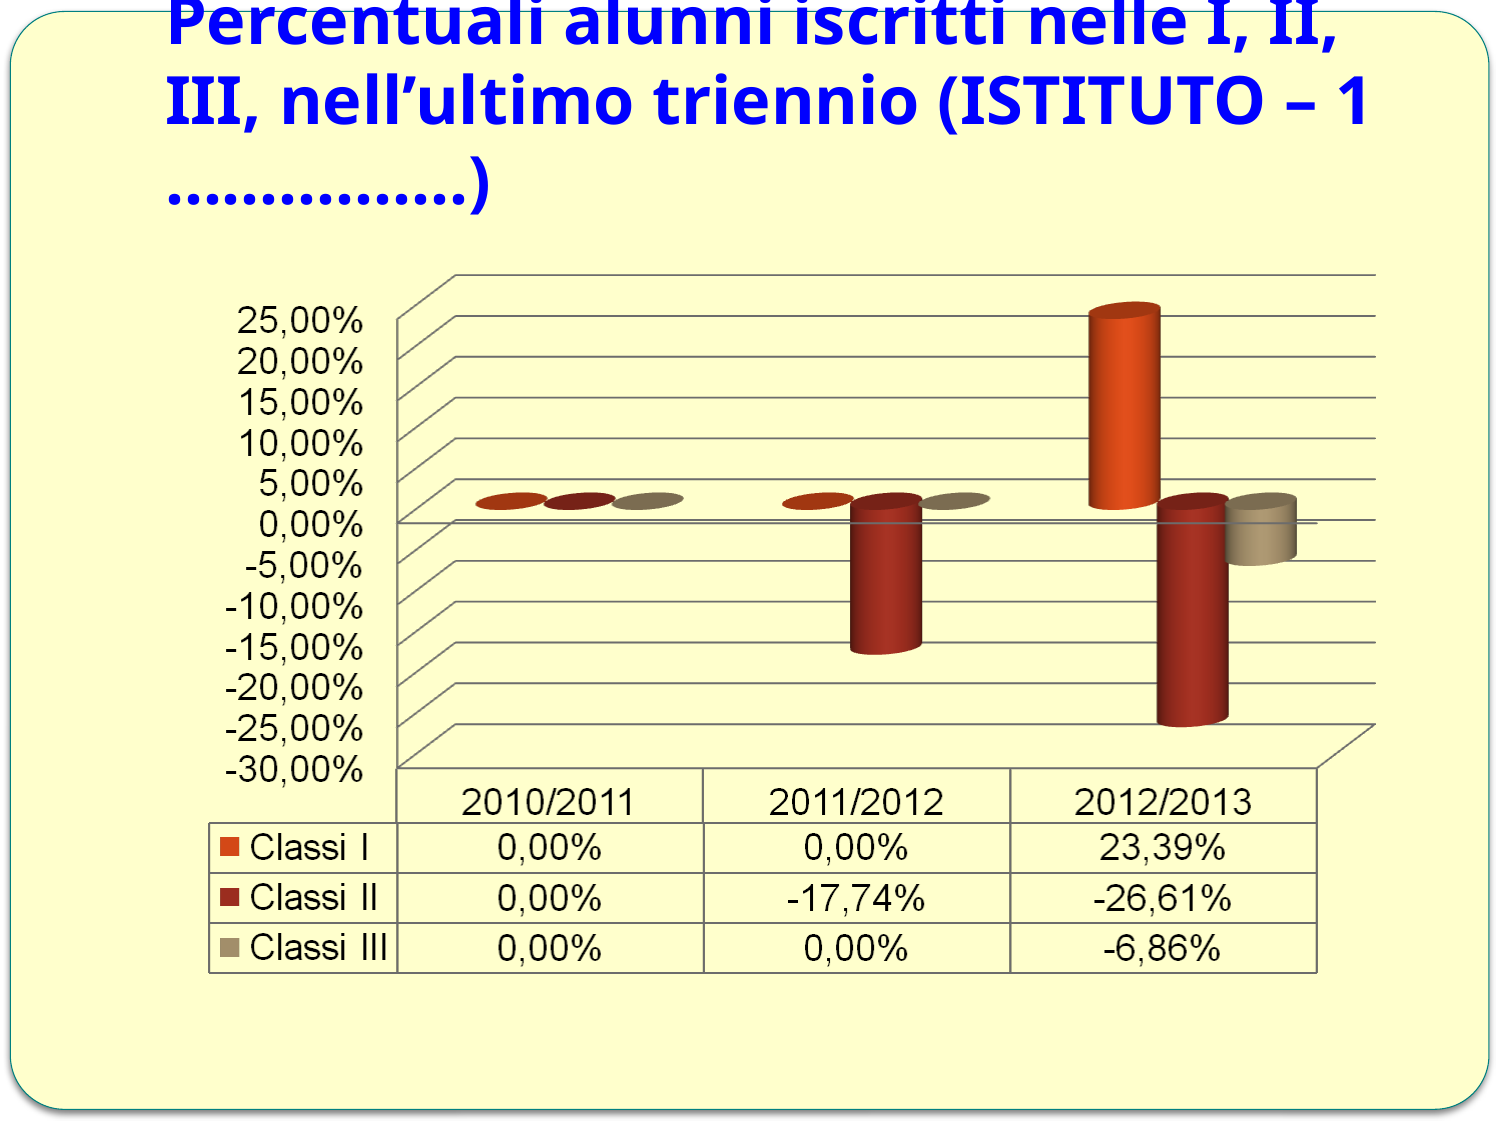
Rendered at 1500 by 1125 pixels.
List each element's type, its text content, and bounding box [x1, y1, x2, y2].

title Percentuali alunni iscritti nelle I, II, III, nell’ultimo triennio (ISTITUTO – 1 …………….) [149, 44, 1426, 227]
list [141, 228, 1434, 996]
